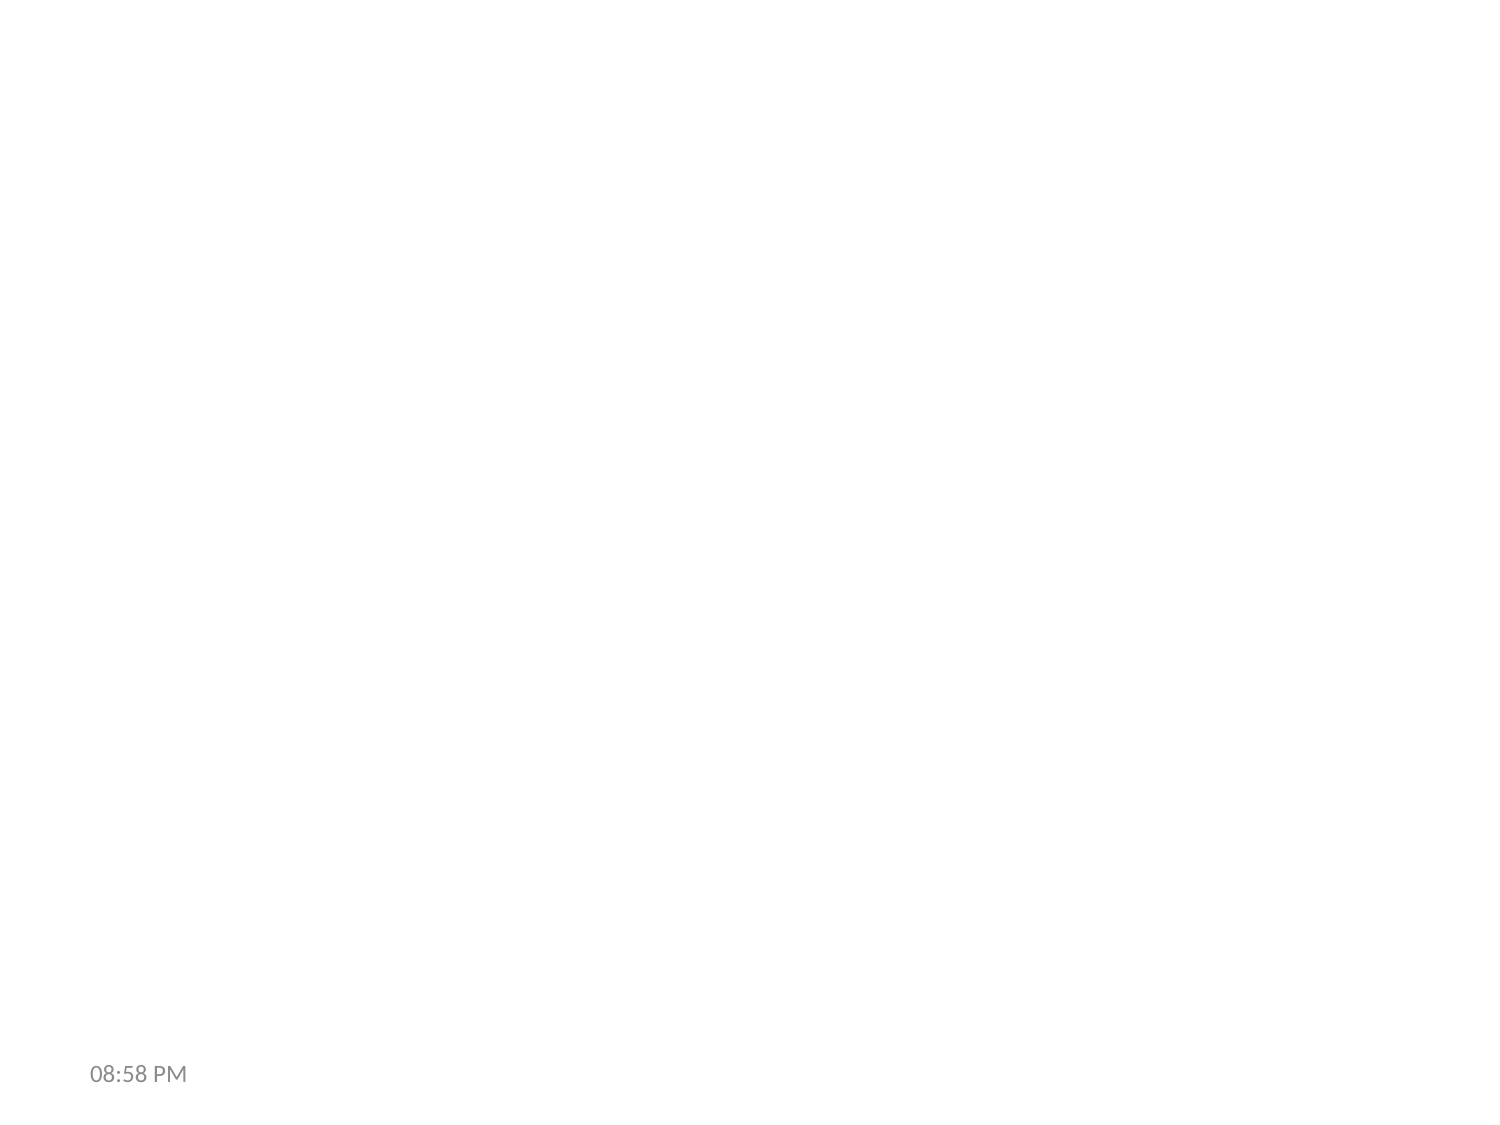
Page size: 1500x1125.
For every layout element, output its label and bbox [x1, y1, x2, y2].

slide_number [75, 1042, 425, 1103]
